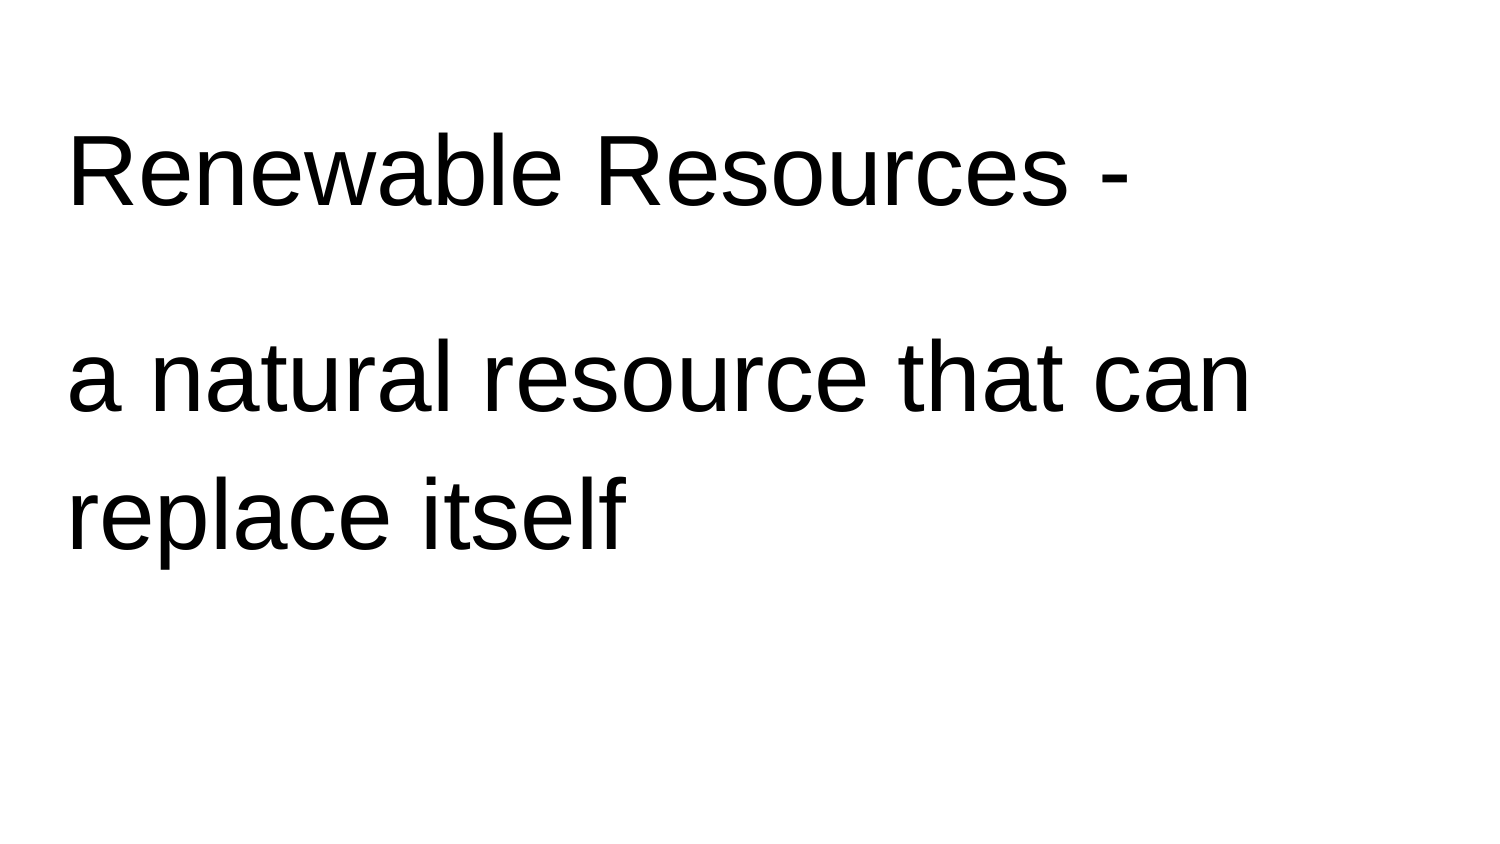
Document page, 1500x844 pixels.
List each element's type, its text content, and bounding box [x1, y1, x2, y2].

title Renewable Resources - [51, 72, 1449, 167]
list a natural resource that can replace itself [51, 189, 1449, 750]
